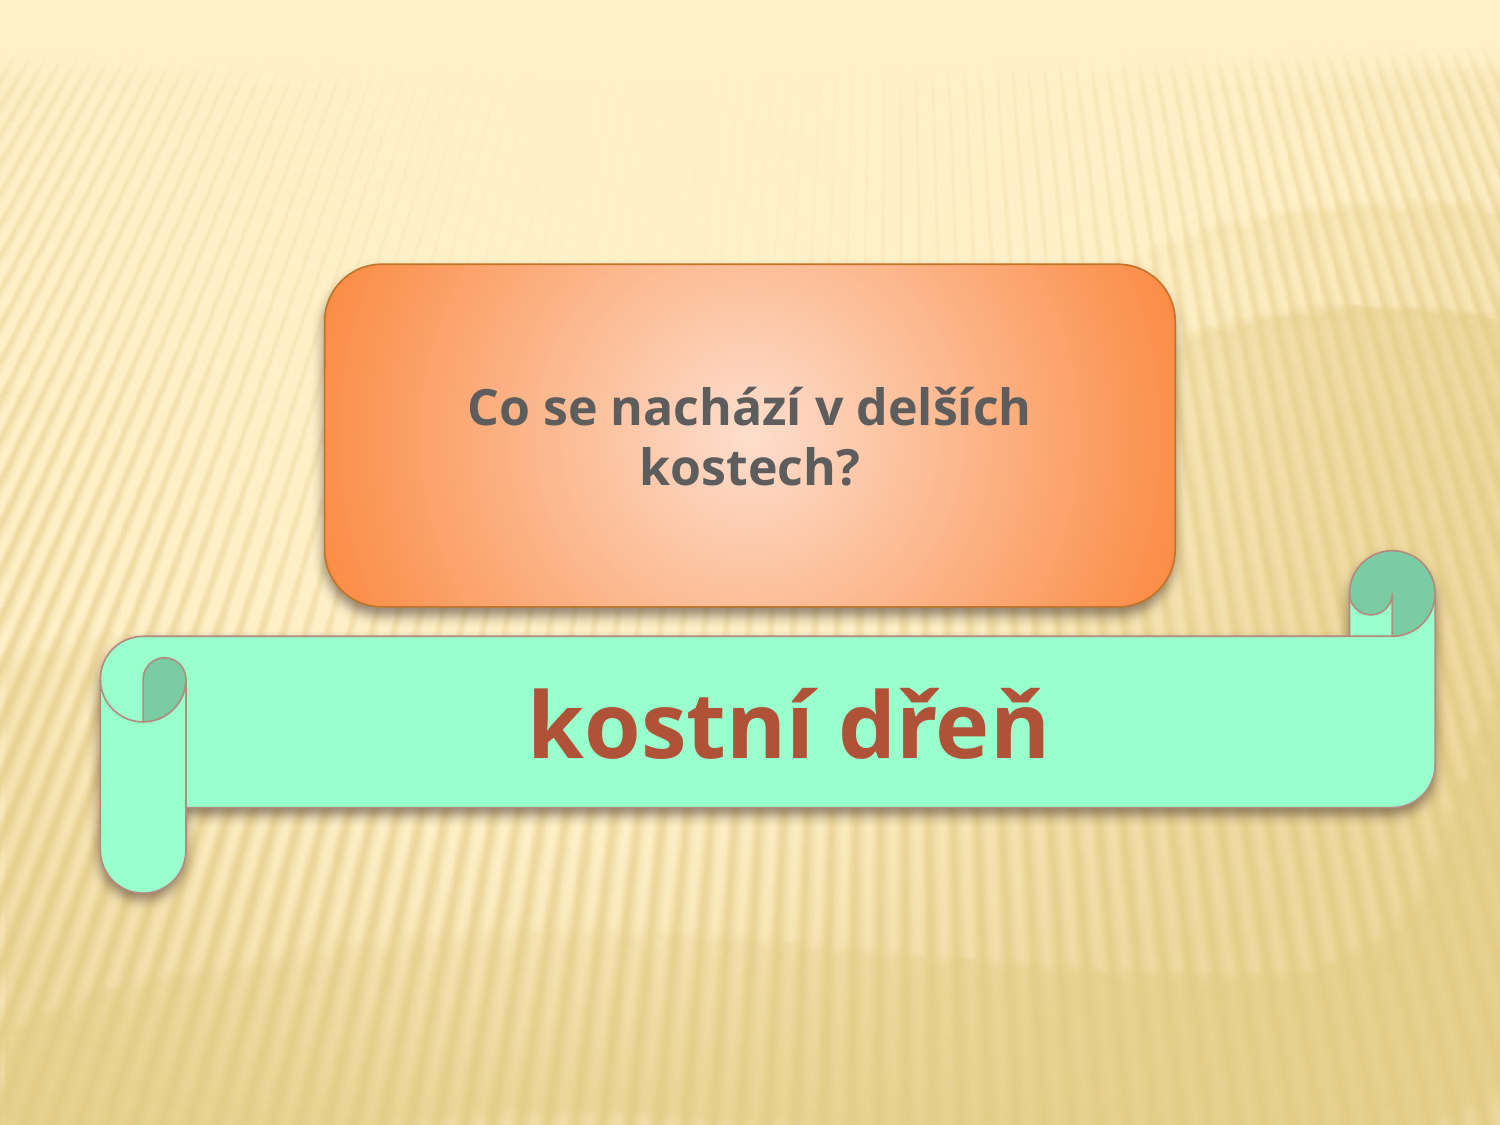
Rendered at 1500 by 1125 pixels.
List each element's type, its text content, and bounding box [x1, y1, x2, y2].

text_box Co se nachází v delších kostech? [323, 263, 1177, 608]
text_box kostní dřeň [99, 549, 1436, 895]
